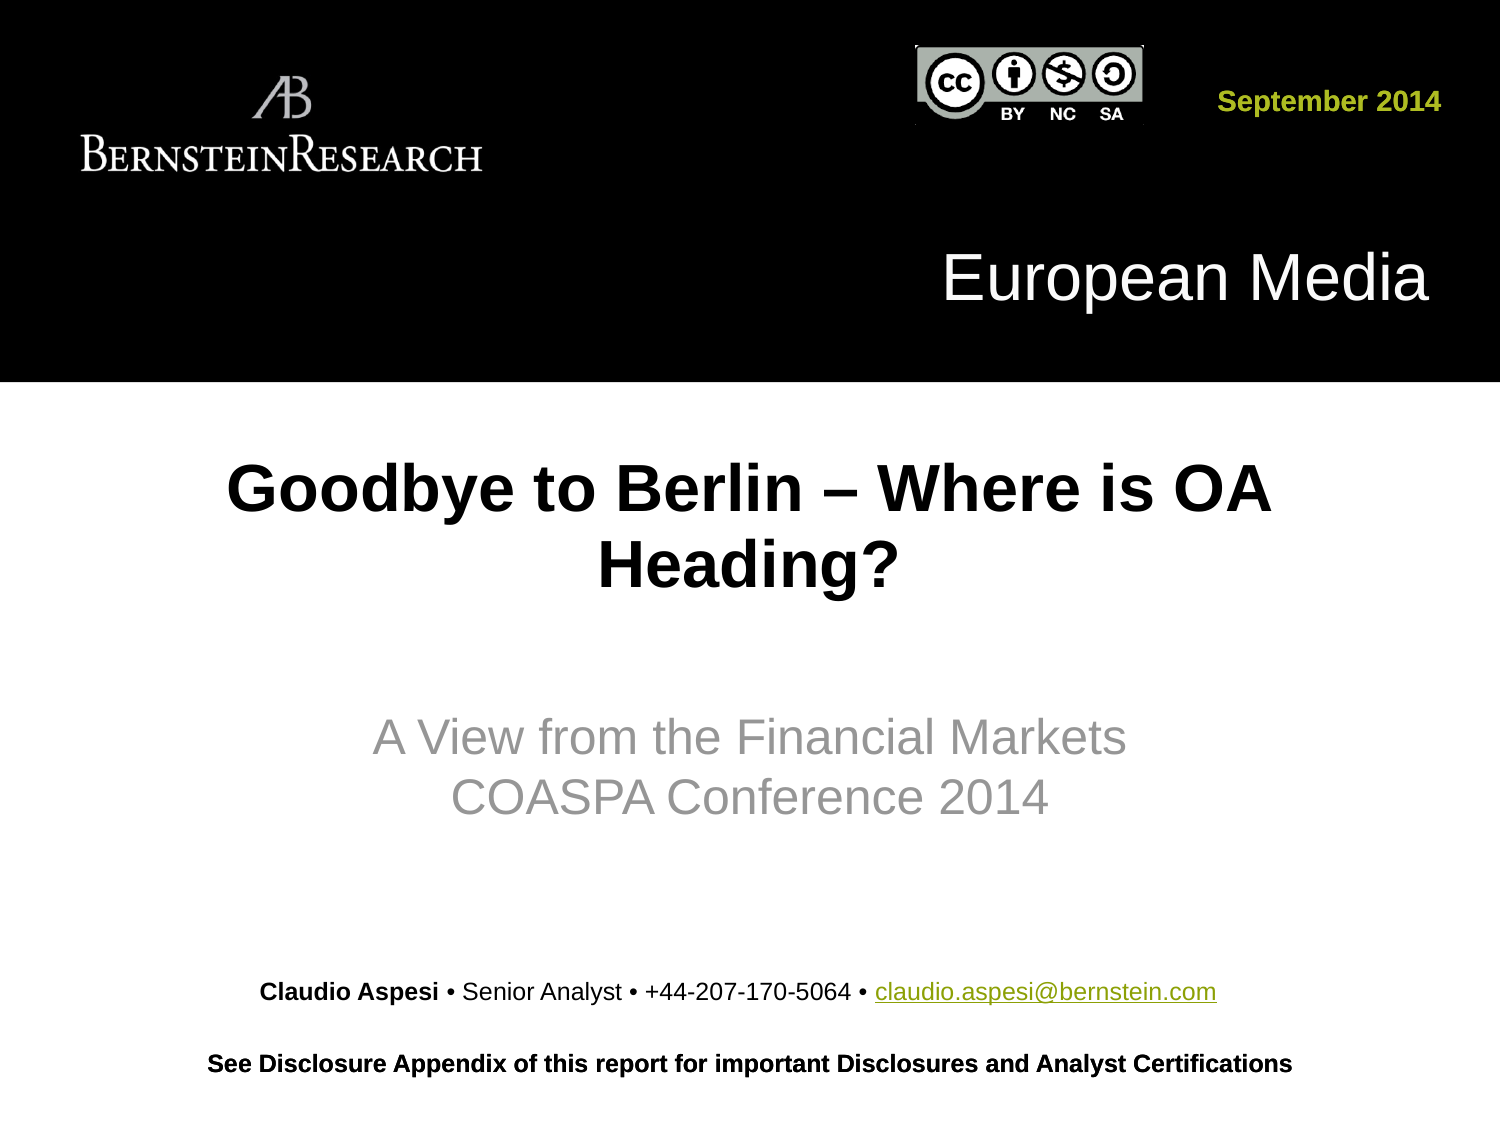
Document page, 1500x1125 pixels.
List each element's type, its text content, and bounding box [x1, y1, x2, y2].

picture [915, 45, 1144, 126]
title European Media [53, 239, 1431, 317]
text_box A View from the Financial Markets COASPA Conference 2014 [41, 704, 1459, 825]
text_box Goodbye to Berlin – Where is OA Heading? [112, 450, 1388, 603]
picture [78, 74, 484, 173]
subtitle Claudio Aspesi • Senior Analyst • +44-207-170-5064 • claudio.aspesi@bernstein.com [41, 975, 1436, 1037]
